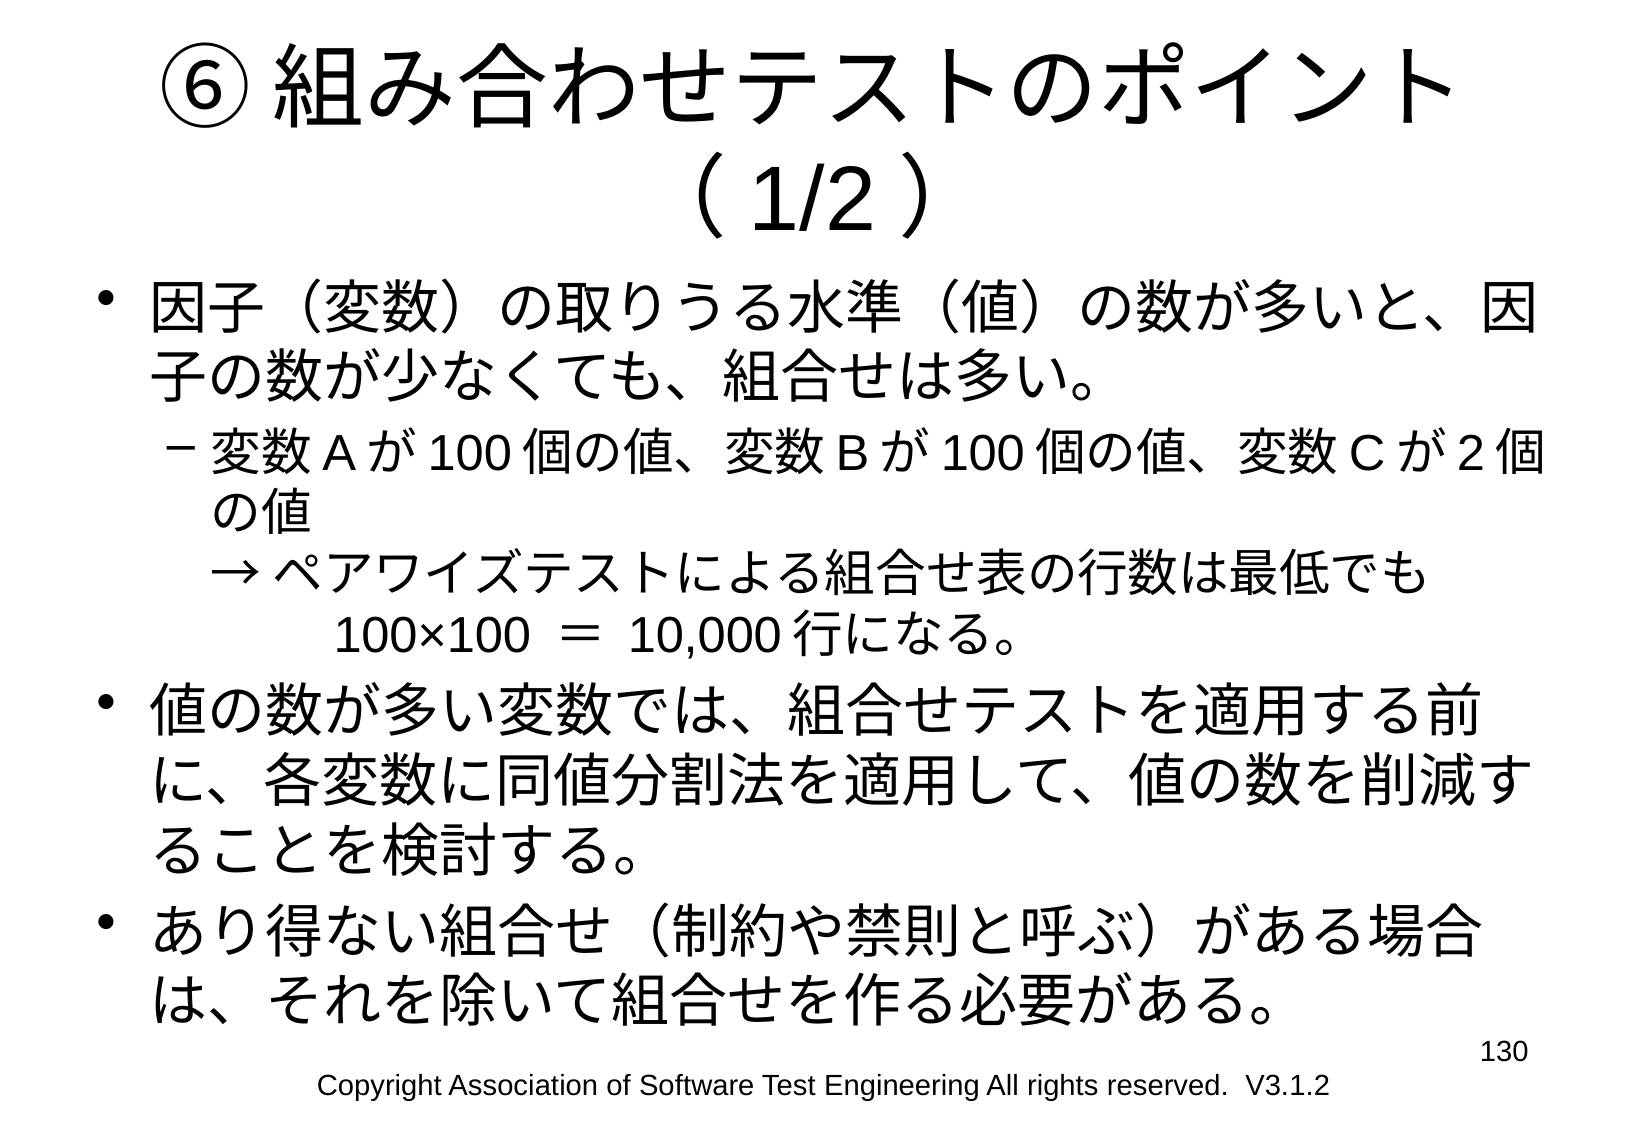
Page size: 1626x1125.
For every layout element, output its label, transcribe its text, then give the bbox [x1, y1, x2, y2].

list 因子（変数）の取りうる水準（値）の数が多いと、因子の数が少なくても、組合せは多い。 変数Aが100個の値、変数Bが100個の値、変数Cが2個の値 → ペアワイズテストによる組合せ表の行数は最低でも 100×100 ＝ 10,000行になる。 値の数が多い変数では、組合せテストを適用する前に、各変数に同値分割法を適用して、値の数を削減することを検討する。 あり得ない組合せ（制約や禁則と呼ぶ）がある場合は、それを除いて組合せを作る必要がある。 [80, 262, 1593, 1059]
title ⑥組み合わせテストのポイント（1/2） [80, 44, 1544, 233]
footer Copyright Association of Software Test Engineering All rights reserved. V3.1.2 [233, 1058, 1416, 1103]
slide_number 130 [1164, 1024, 1544, 1103]
